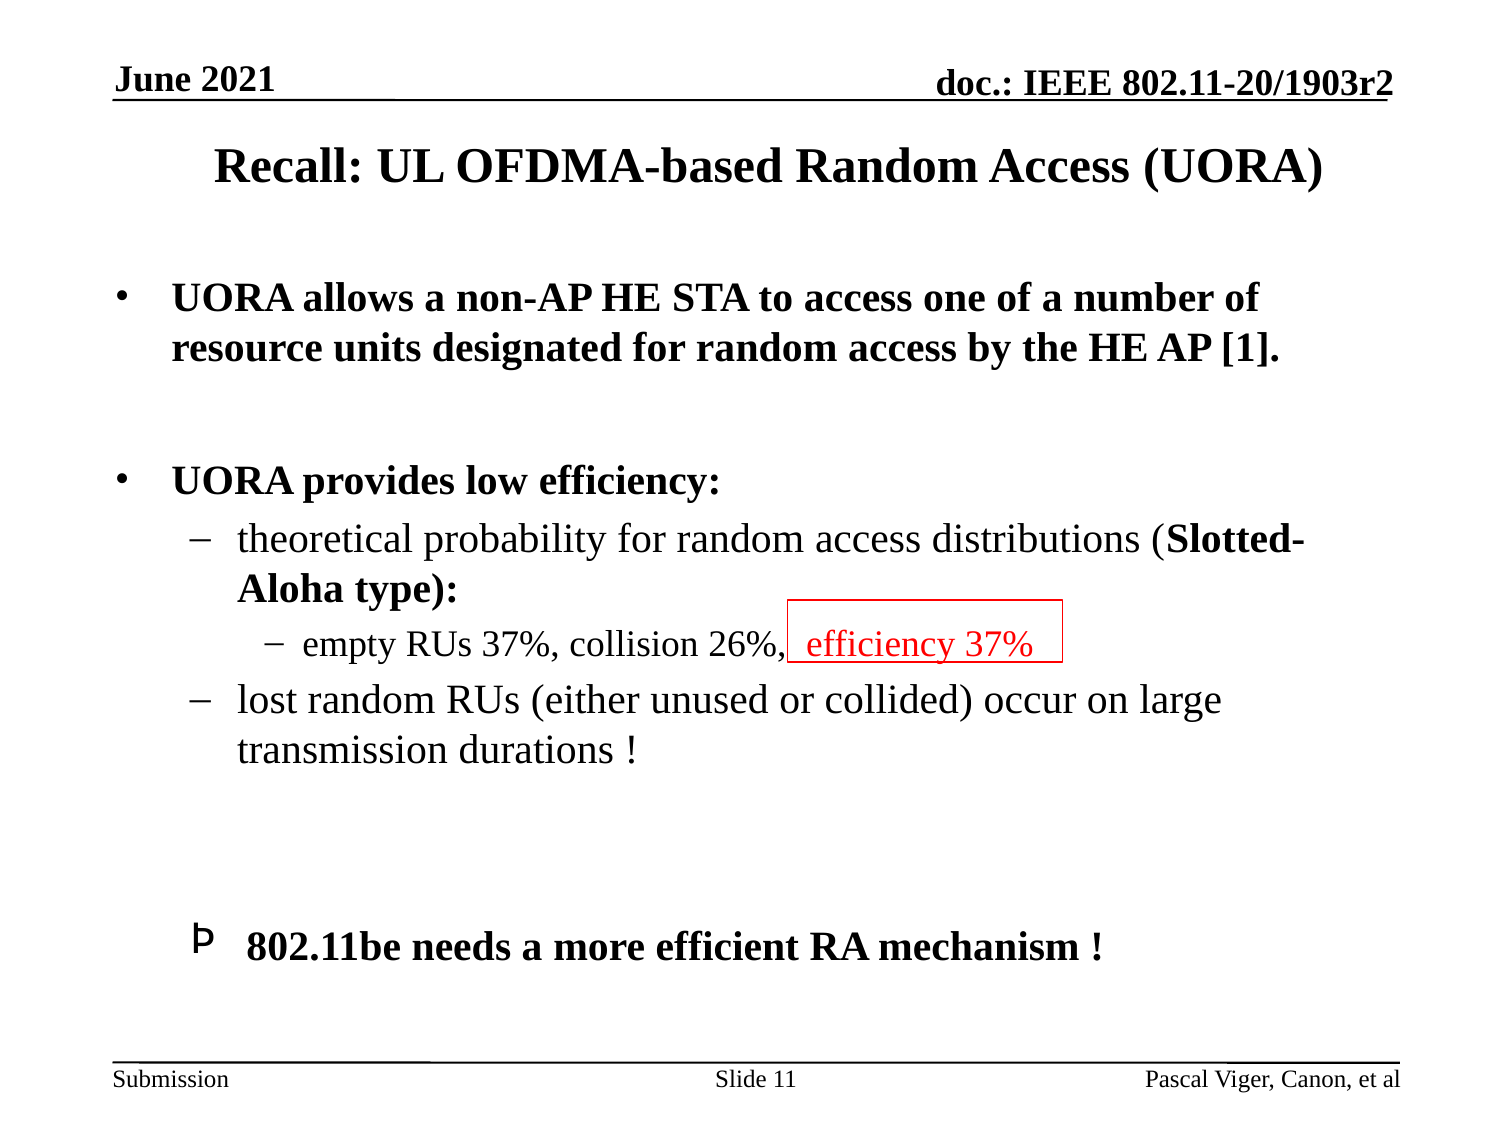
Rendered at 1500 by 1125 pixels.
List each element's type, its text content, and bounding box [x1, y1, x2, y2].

title Recall: UL OFDMA-based Random Access (UORA) [112, 112, 1426, 213]
footer Pascal Viger, Canon, et al [878, 1061, 1402, 1093]
slide_number Slide 11 [712, 1061, 800, 1123]
text_box [787, 599, 1063, 663]
list UORA allows a non-AP HE STA to access one of a number of resource units designated for random access by the HE AP [1]. UORA provides low efficiency: theoretical probability for random access distributions (Slotted-Aloha type): empty RUs 37%, collision 26%, efficiency 37% lost random RUs (either unused or collided) occur on large transmission durations ! 802.11be needs a more efficient RA mechanism ! [99, 262, 1375, 938]
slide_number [114, 54, 423, 100]
